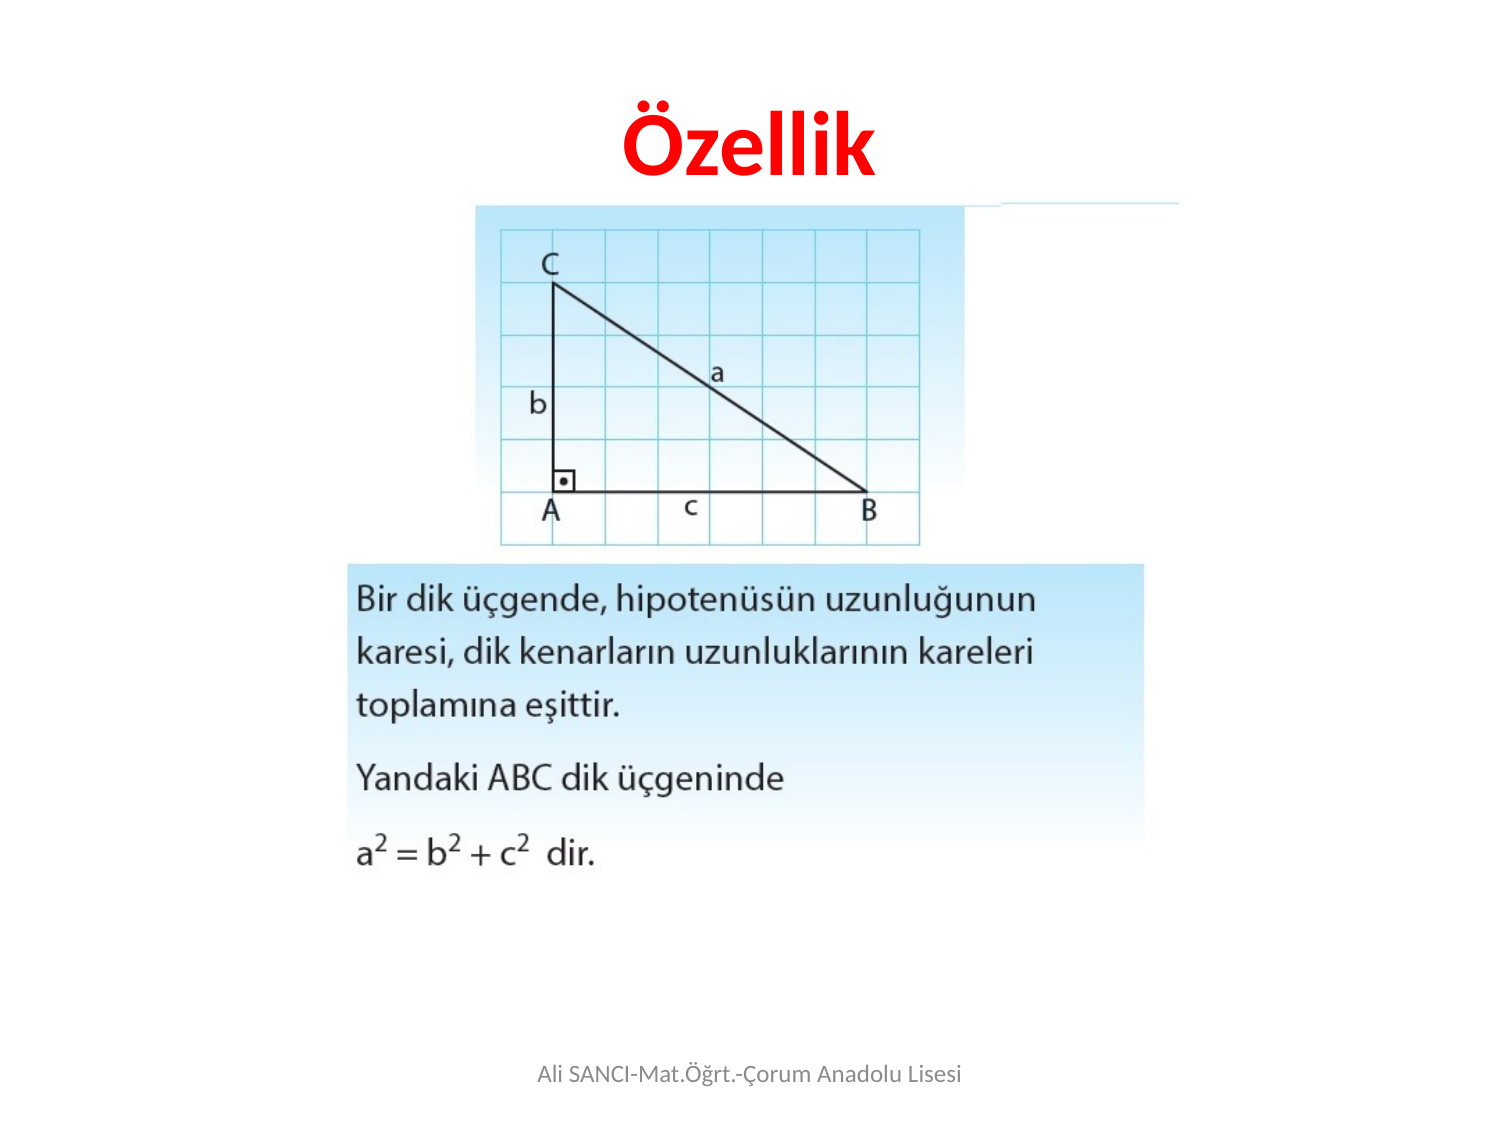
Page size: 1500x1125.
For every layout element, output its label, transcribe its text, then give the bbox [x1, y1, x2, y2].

footer Ali SANCI-Mat.Öğrt.-Çorum Anadolu Lisesi [512, 1042, 988, 1103]
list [324, 195, 1179, 939]
title Özellik [75, 45, 1425, 233]
